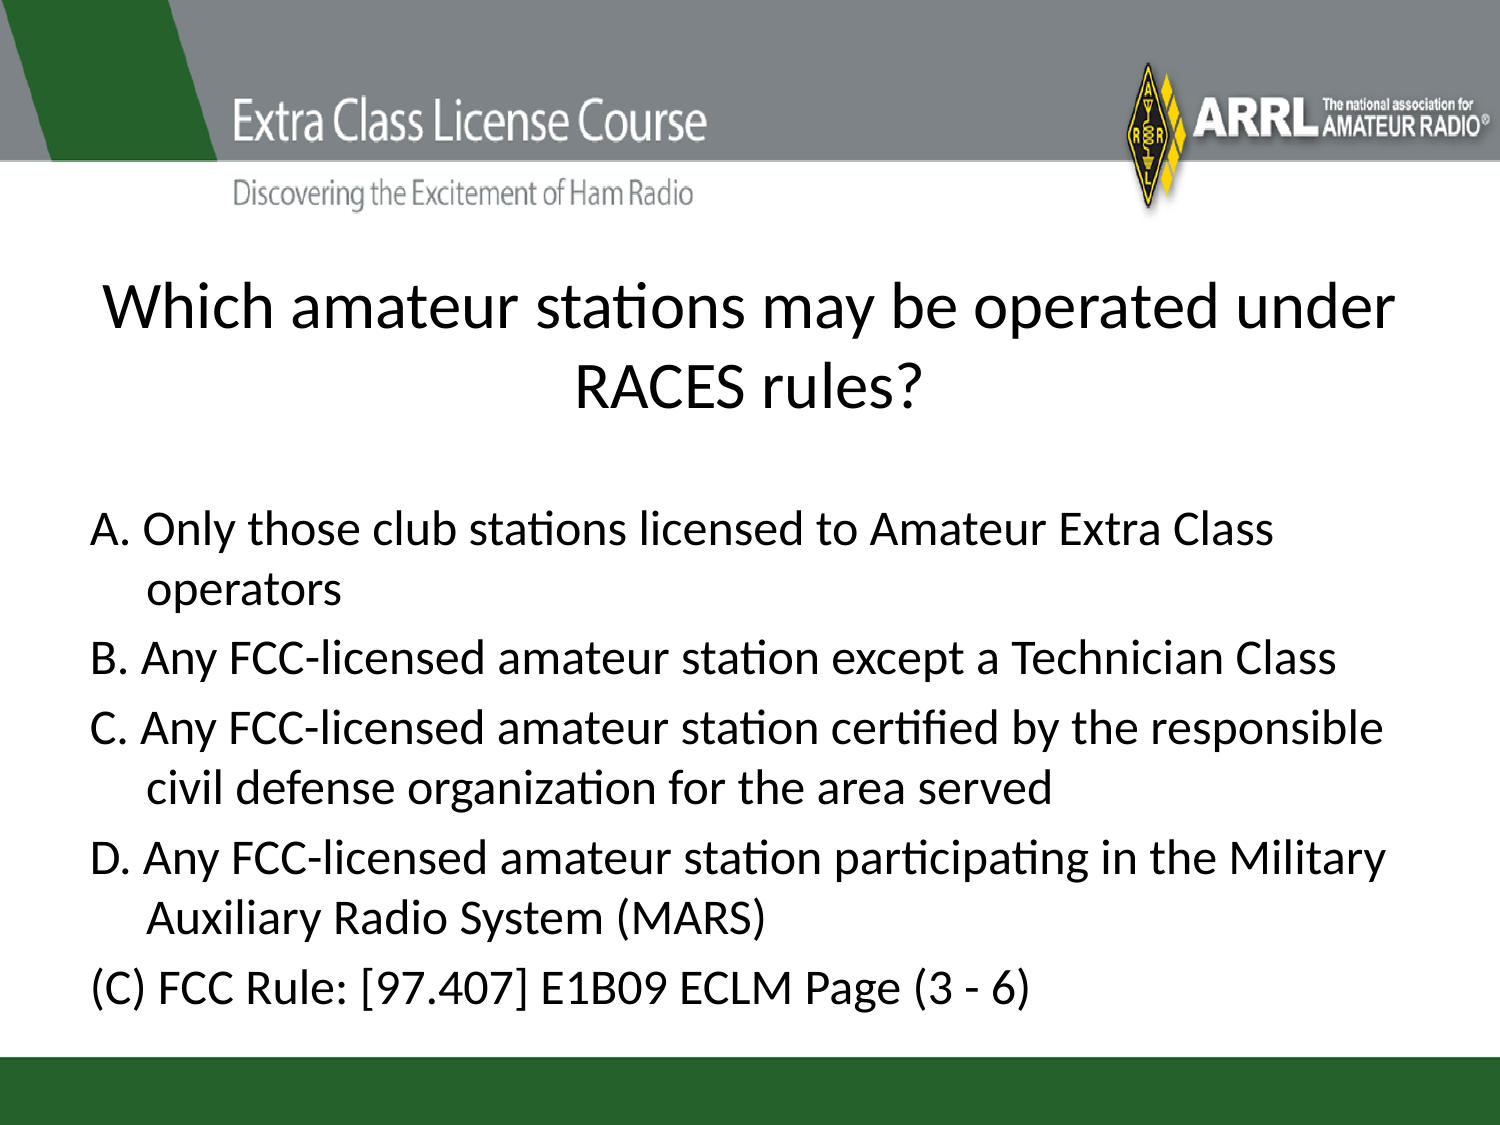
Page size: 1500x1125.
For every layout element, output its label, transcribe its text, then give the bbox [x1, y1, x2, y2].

picture [0, 0, 1500, 1125]
list A. Only those club stations licensed to Amateur Extra Class operators B. Any FCC-licensed amateur station except a Technician Class C. Any FCC-licensed amateur station certified by the responsible civil defense organization for the area served D. Any FCC-licensed amateur station participating in the Military Auxiliary Radio System (MARS) (C) FCC Rule: [97.407] E1B09 ECLM Page (3 - 6) [75, 487, 1425, 1005]
title Which amateur stations may be operated under RACES rules? [75, 254, 1425, 443]
